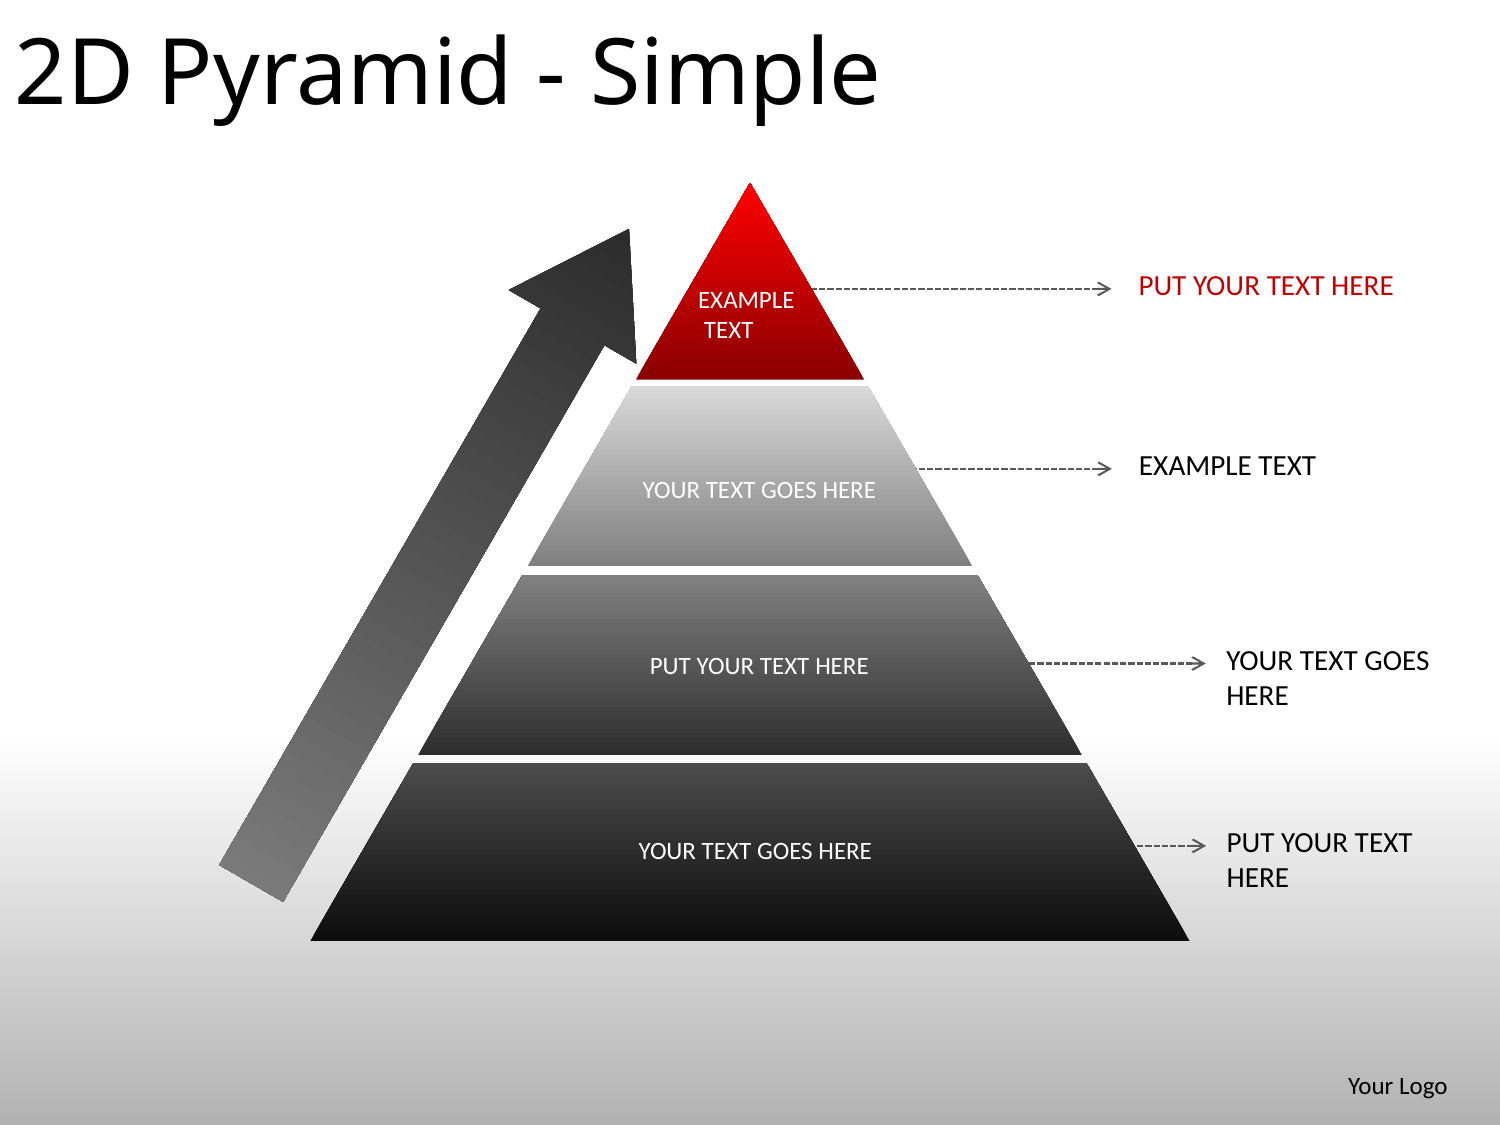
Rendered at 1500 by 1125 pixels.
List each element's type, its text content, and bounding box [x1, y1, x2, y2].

text_box YOUR TEXT GOES HERE [1211, 633, 1481, 719]
text_box [217, 714, 304, 904]
text_box PUT YOUR TEXT HERE [1211, 816, 1481, 901]
text_box 2D Pyramid - Simple [0, 5, 1500, 131]
text_box PUT YOUR TEXT HERE [1195, 259, 1423, 309]
text_box EXAMPLE TEXT [1195, 439, 1423, 489]
text_box Your Logo [1287, 1062, 1463, 1108]
text_box [0, 557, 1500, 1125]
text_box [309, 182, 1190, 942]
